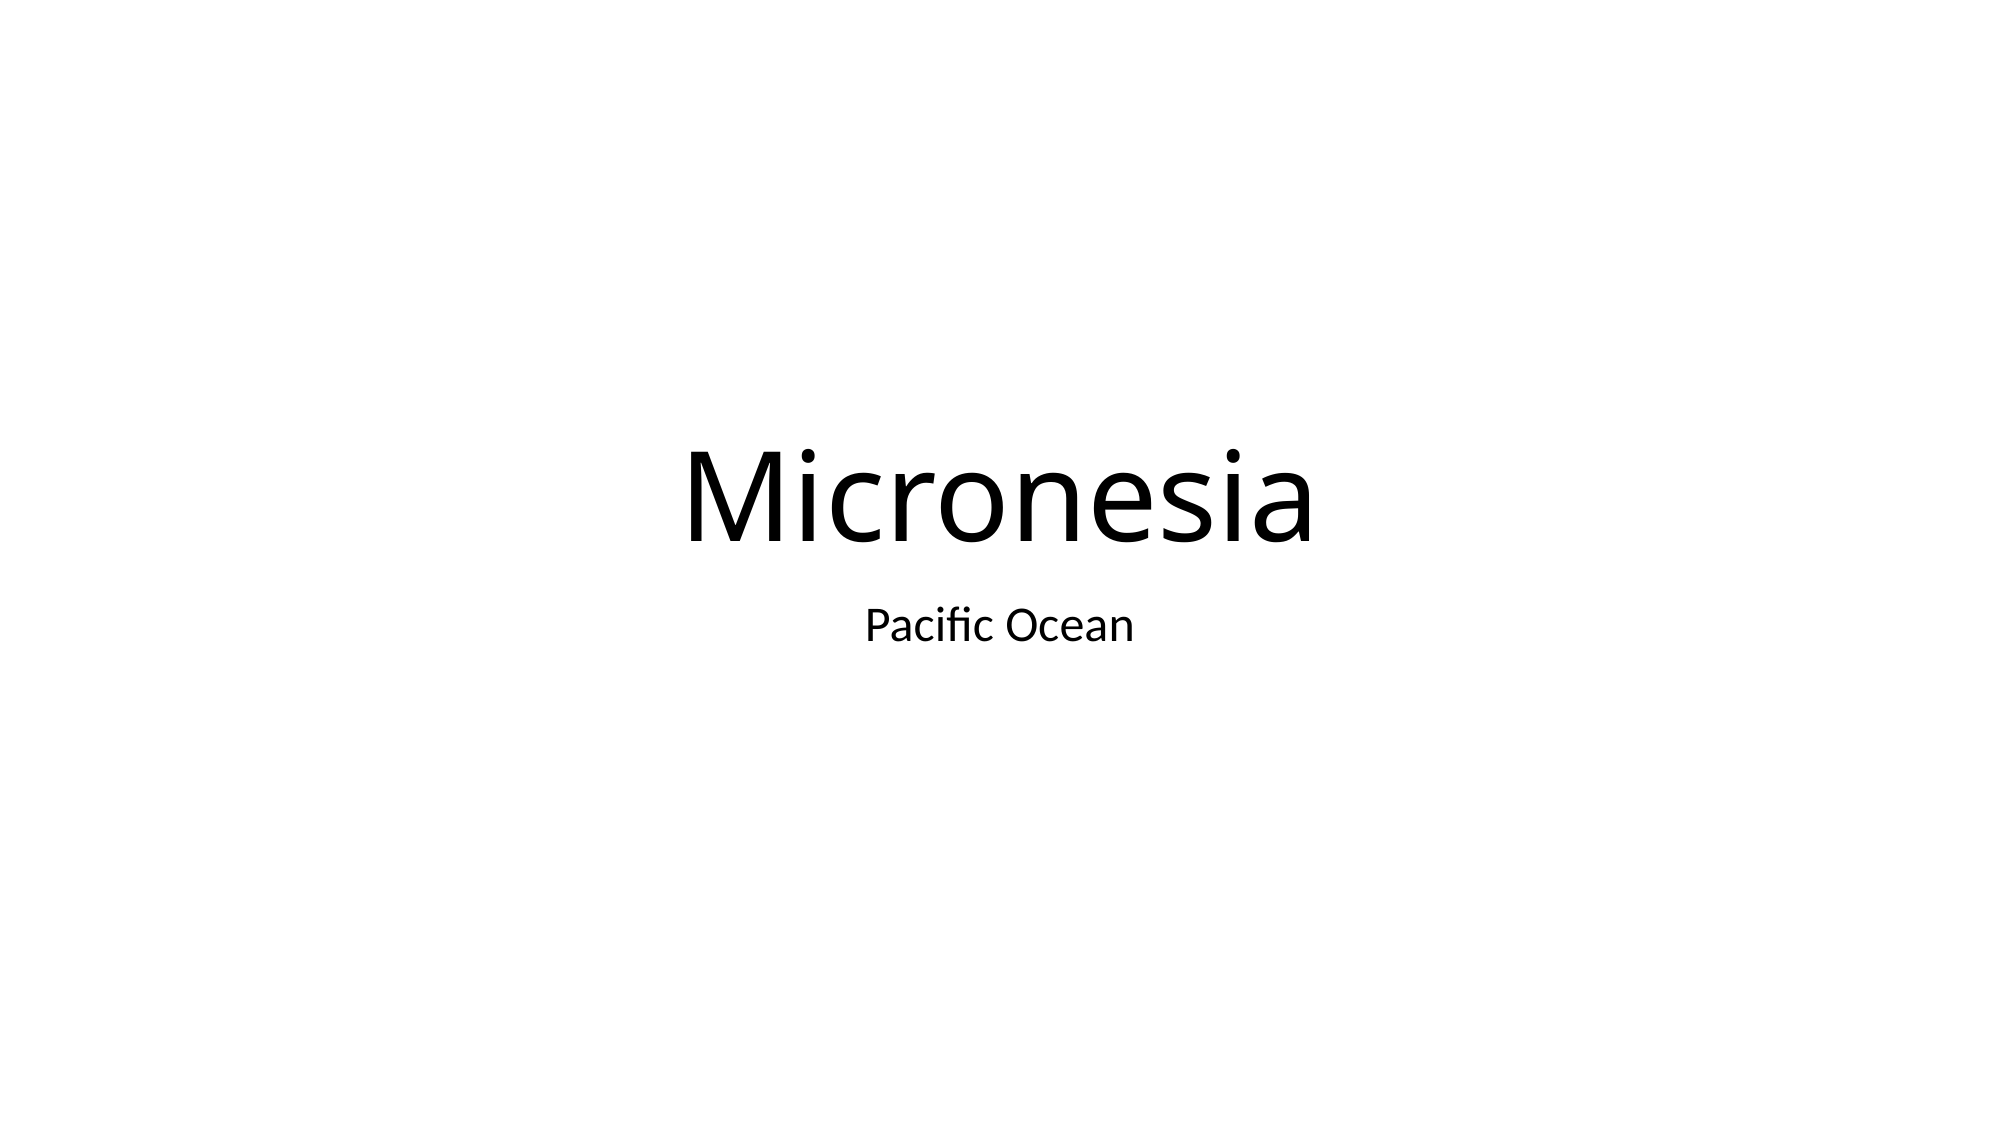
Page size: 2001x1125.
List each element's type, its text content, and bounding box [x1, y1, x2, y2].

title Micronesia [249, 184, 1750, 576]
subtitle Pacific Ocean [249, 590, 1750, 863]
